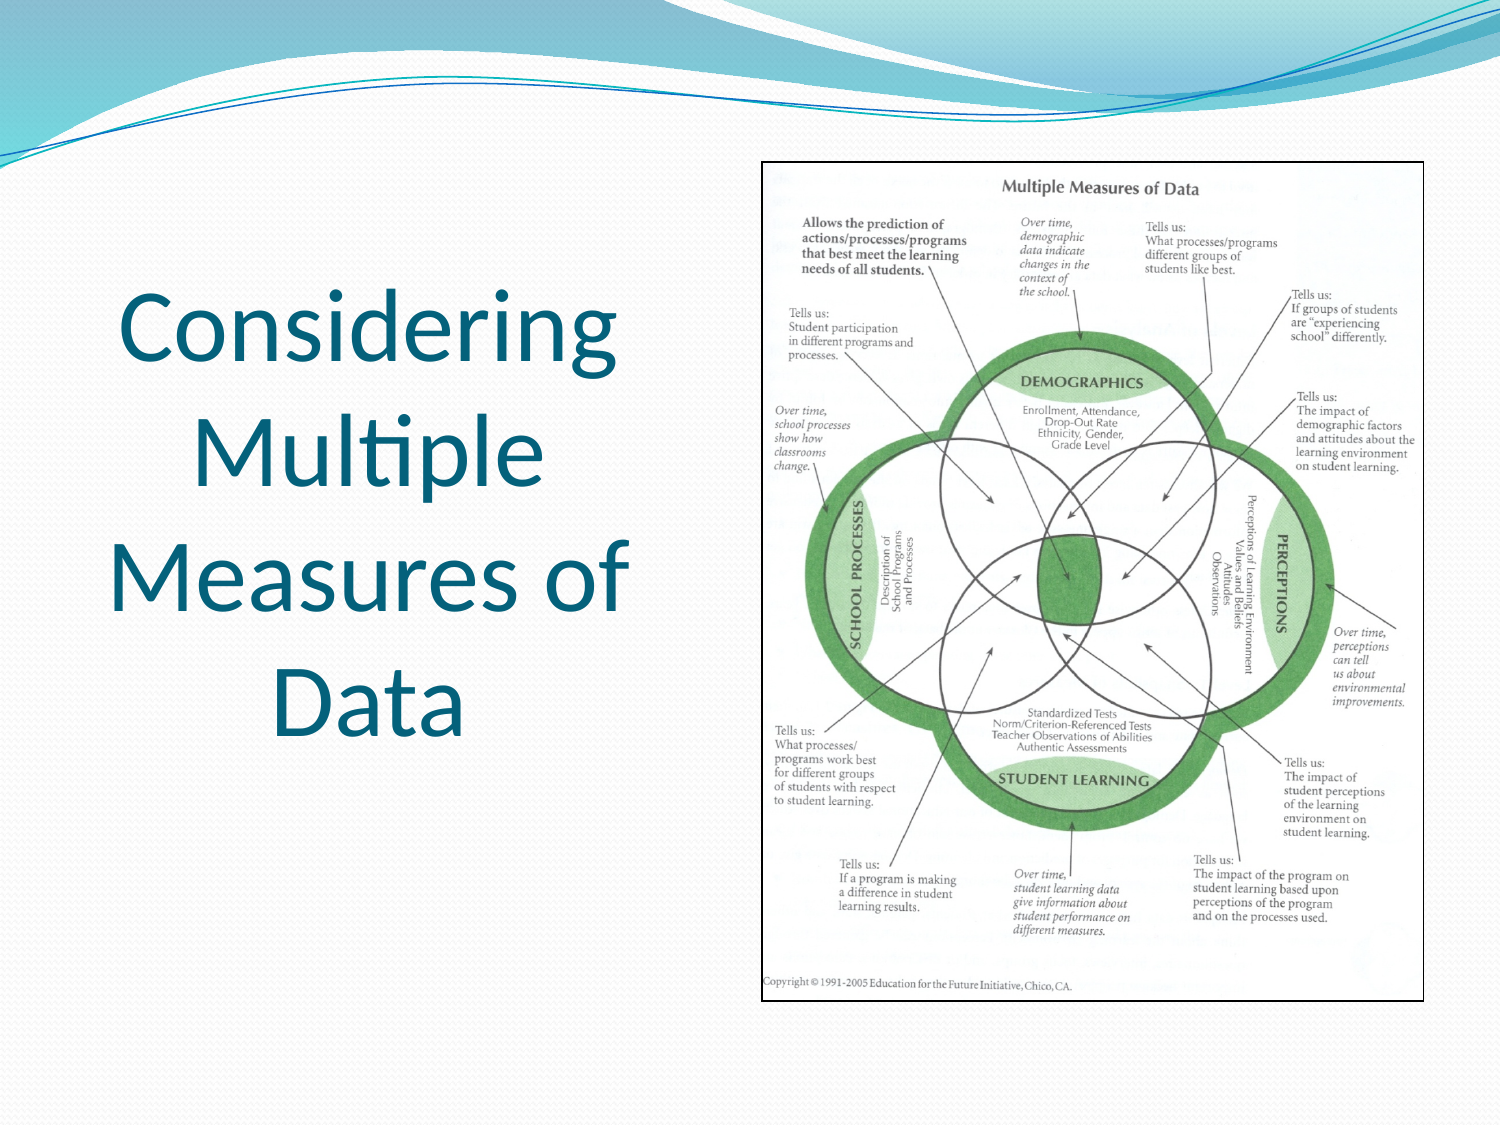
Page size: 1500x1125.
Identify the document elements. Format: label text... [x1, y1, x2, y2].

text_box Considering Multiple Measures of Data [62, 249, 675, 765]
picture [762, 162, 1423, 1001]
